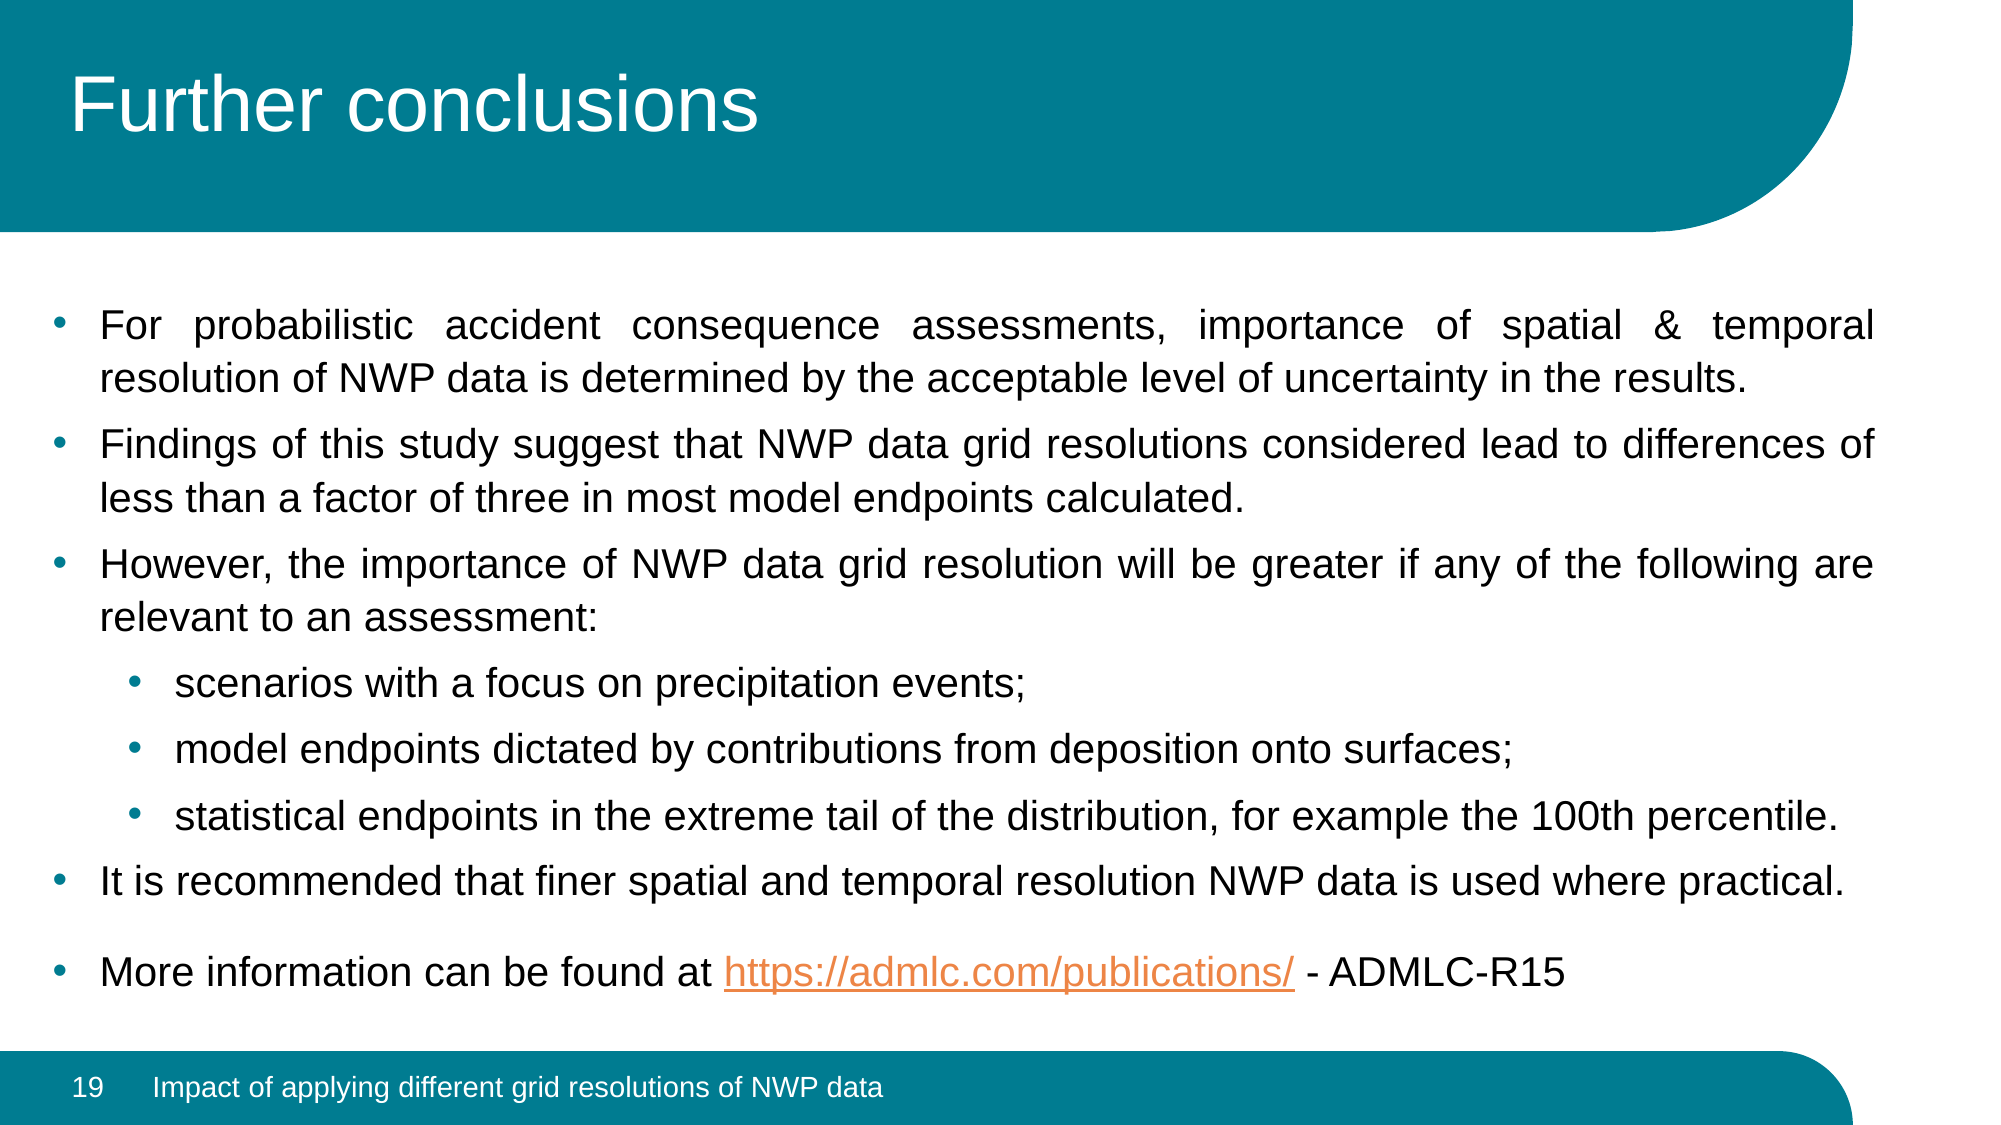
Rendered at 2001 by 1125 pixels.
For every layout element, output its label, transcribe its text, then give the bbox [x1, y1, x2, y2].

footer Impact of applying different grid resolutions of NWP data [137, 1056, 1780, 1116]
slide_number 19 [21, 1056, 120, 1117]
list For probabilistic accident consequence assessments, importance of spatial & temporal resolution of NWP data is determined by the acceptable level of uncertainty in the results. Findings of this study suggest that NWP data grid resolutions considered lead to differences of less than a factor of three in most model endpoints calculated. However, the importance of NWP data grid resolution will be greater if any of the following are relevant to an assessment: scenarios with a focus on precipitation events; model endpoints dictated by contributions from deposition onto surfaces; statistical endpoints in the extreme tail of the distribution, for example the 100th percentile. It is recommended that finer spatial and temporal resolution NWP data is used where practical. More information can be found at https://admlc.com/publications/ - ADMLC-R15 [0, 286, 1892, 1040]
title Further conclusions [54, 55, 1780, 215]
